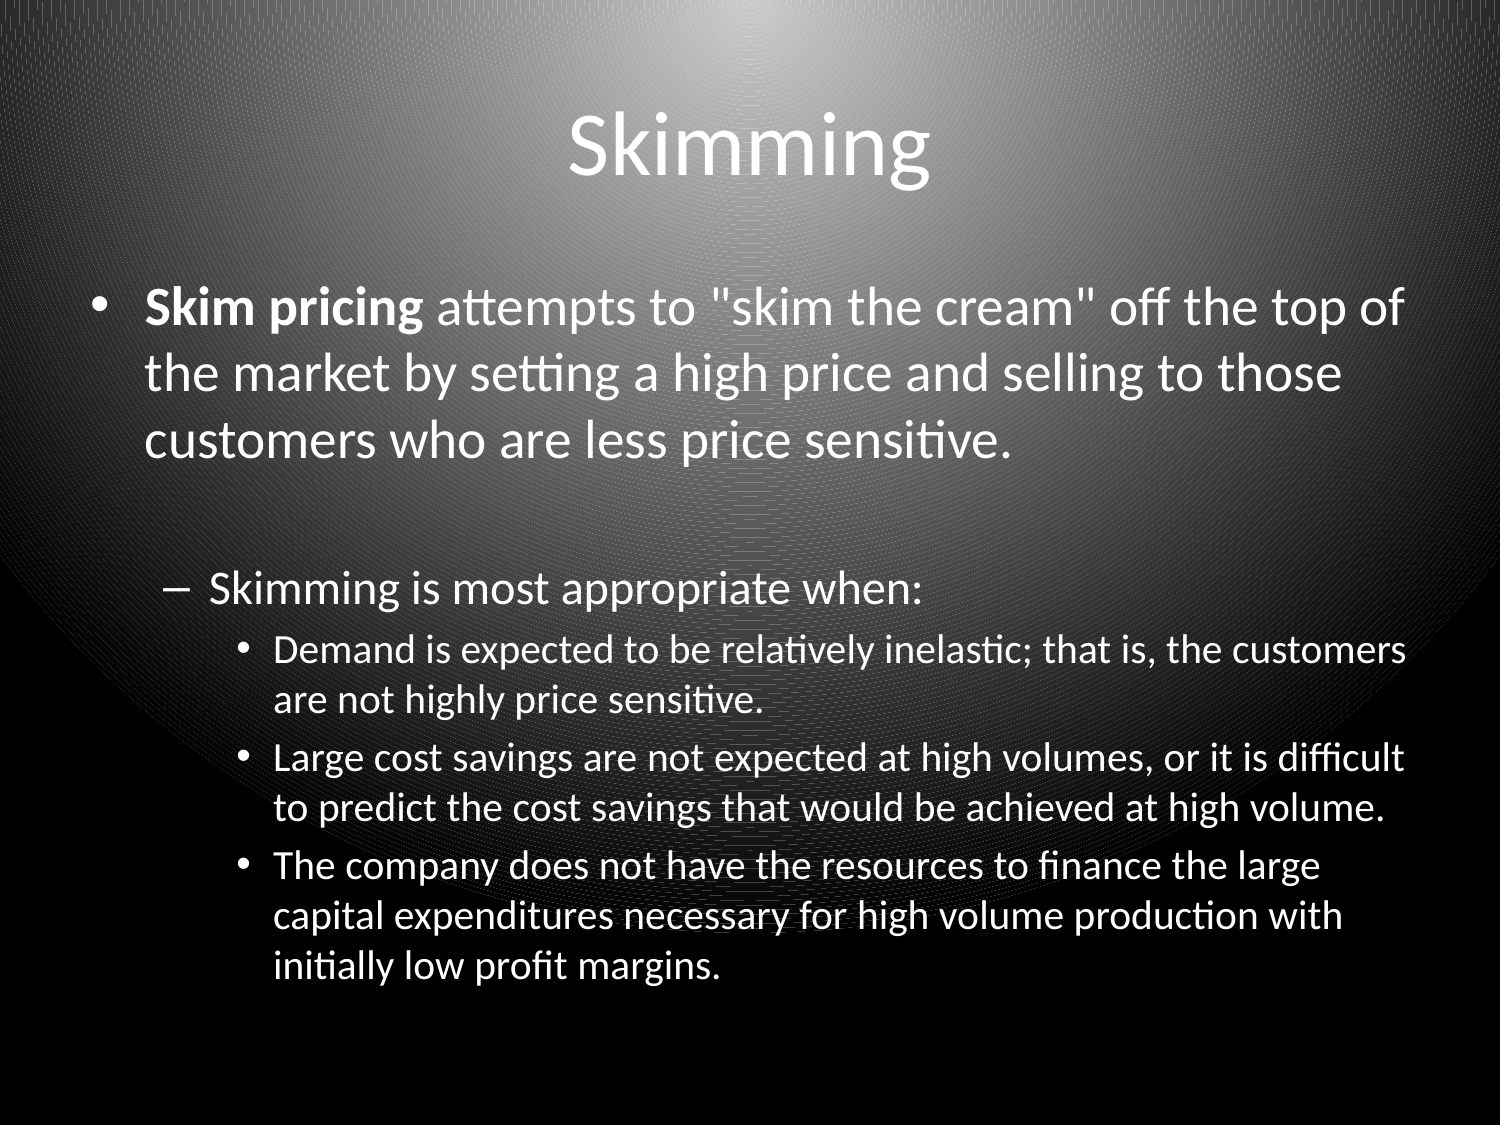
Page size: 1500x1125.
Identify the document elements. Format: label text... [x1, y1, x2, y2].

title Skimming [75, 45, 1425, 233]
list Skim pricing attempts to "skim the cream" off the top of the market by setting a high price and selling to those customers who are less price sensitive. Skimming is most appropriate when: Demand is expected to be relatively inelastic; that is, the customers are not highly price sensitive. Large cost savings are not expected at high volumes, or it is difficult to predict the cost savings that would be achieved at high volume. The company does not have the resources to finance the large capital expenditures necessary for high volume production with initially low profit margins. [75, 262, 1425, 1005]
